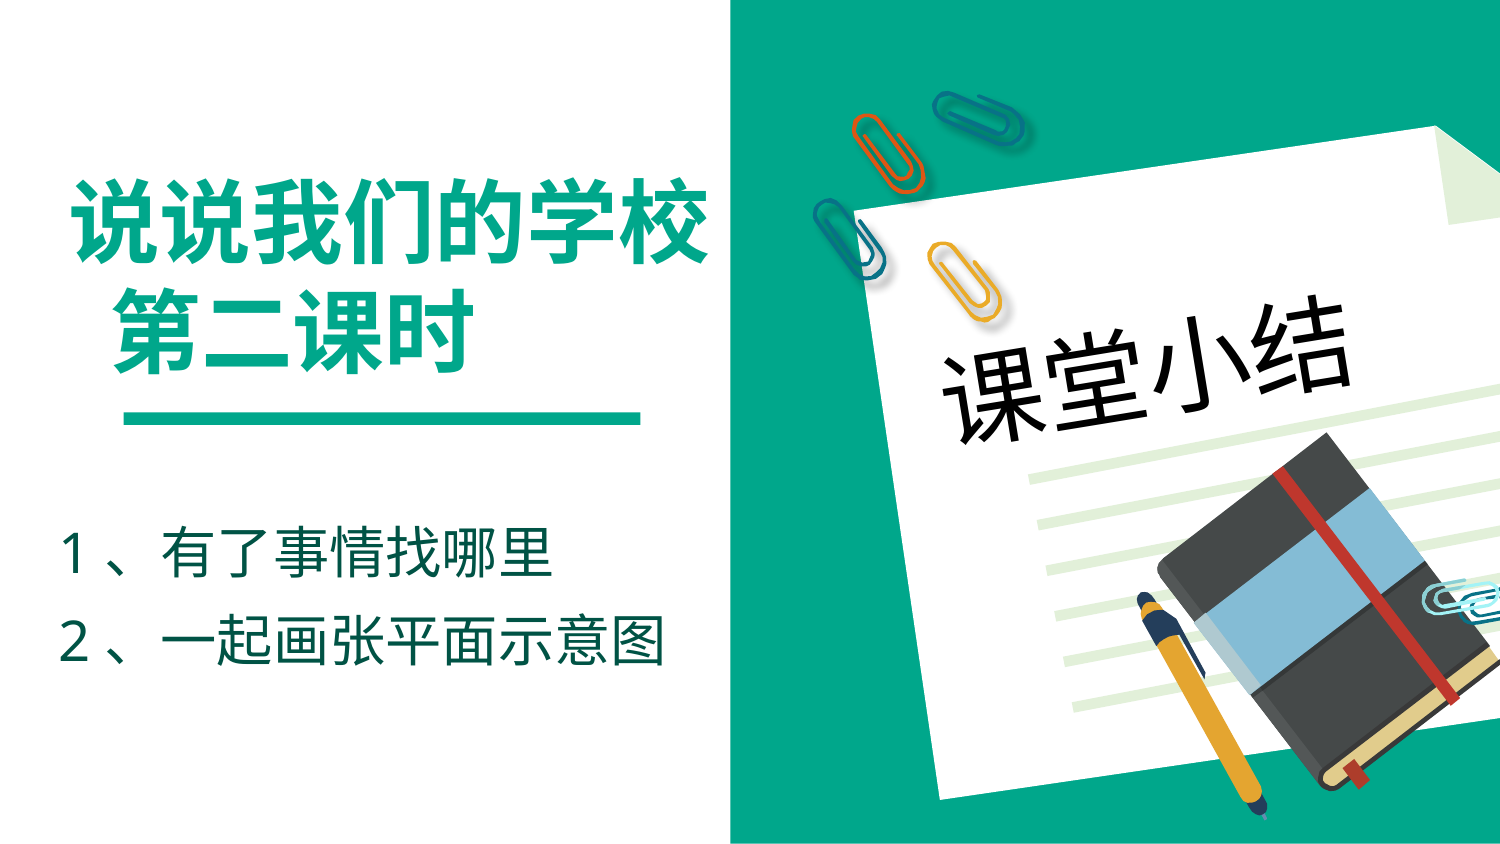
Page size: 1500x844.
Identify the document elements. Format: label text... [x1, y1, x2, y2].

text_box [1046, 422, 1500, 666]
text_box [931, 90, 1025, 147]
text_box 说说我们的学校 第二课时 [56, 159, 756, 391]
text_box [812, 197, 887, 281]
text_box [729, 0, 1500, 844]
text_box [851, 113, 908, 190]
text_box [123, 411, 641, 426]
text_box 1、有了事情找哪里 2、一起画张平面示意图 [47, 491, 683, 679]
text_box [896, 133, 918, 157]
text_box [1143, 440, 1468, 844]
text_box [893, 157, 1500, 754]
